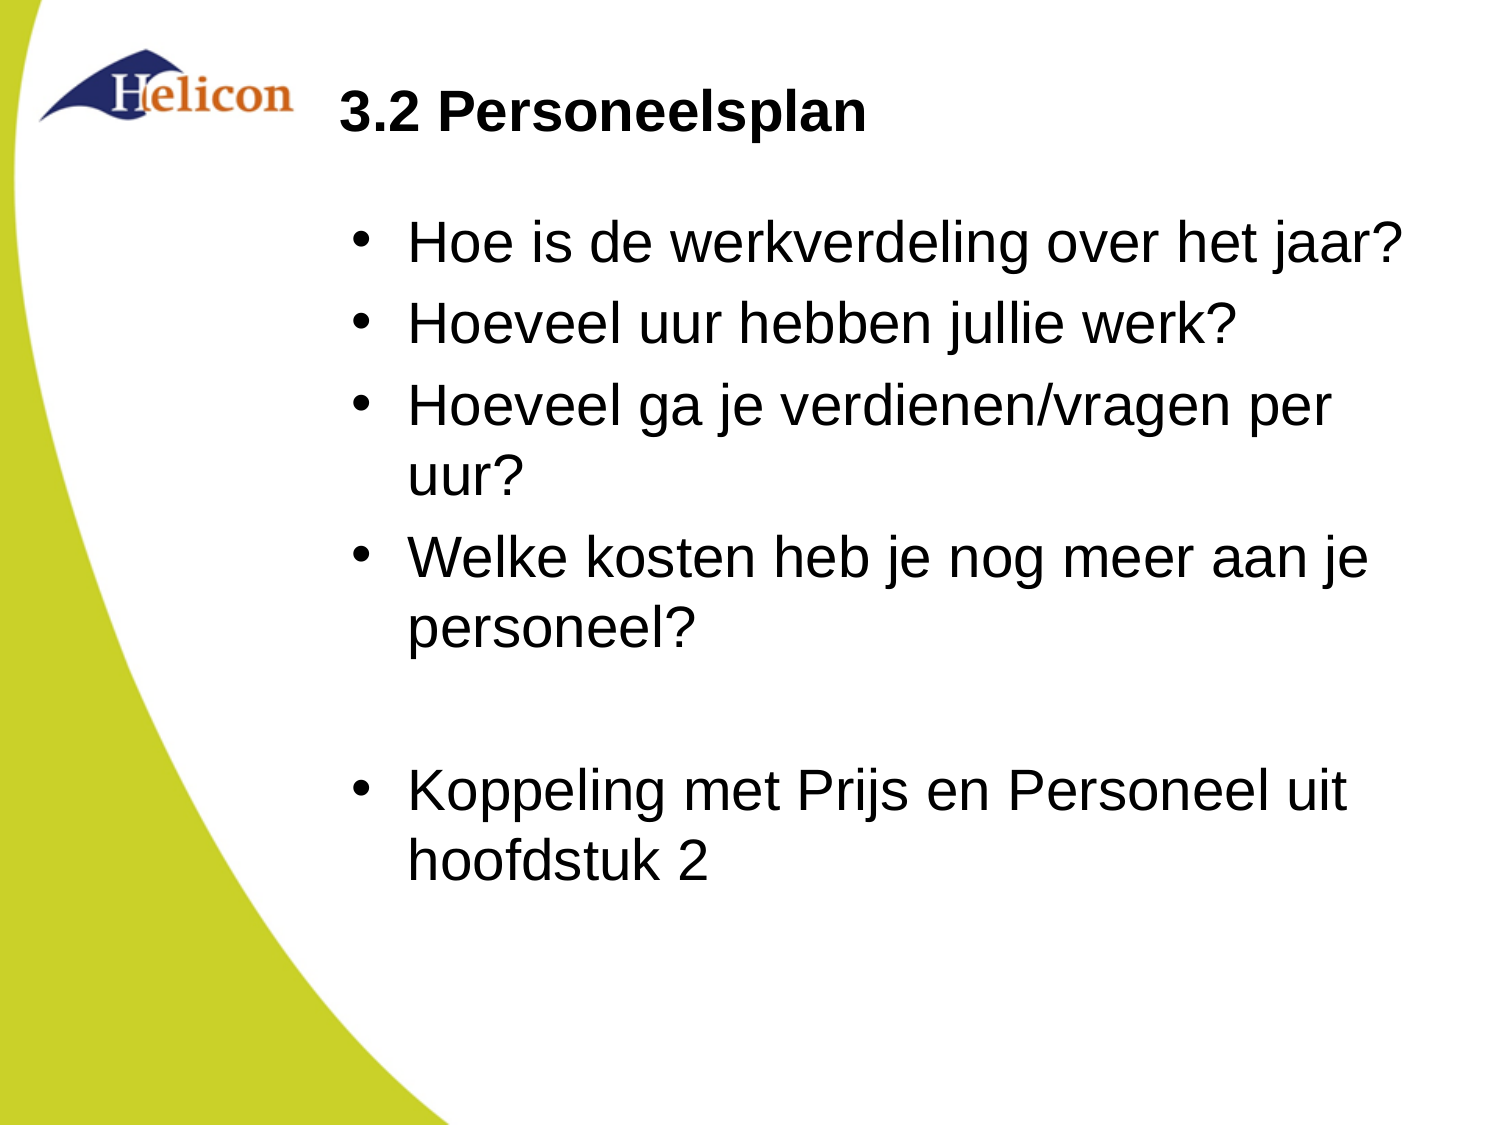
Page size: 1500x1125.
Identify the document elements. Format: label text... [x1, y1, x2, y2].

picture [0, 0, 1500, 1125]
title 3.2 Personeelsplan [324, 54, 1415, 161]
list Hoe is de werkverdeling over het jaar? Hoeveel uur hebben jullie werk? Hoeveel ga je verdienen/vragen per uur? Welke kosten heb je nog meer aan je personeel? Koppeling met Prijs en Personeel uit hoofdstuk 2 [336, 196, 1425, 1005]
